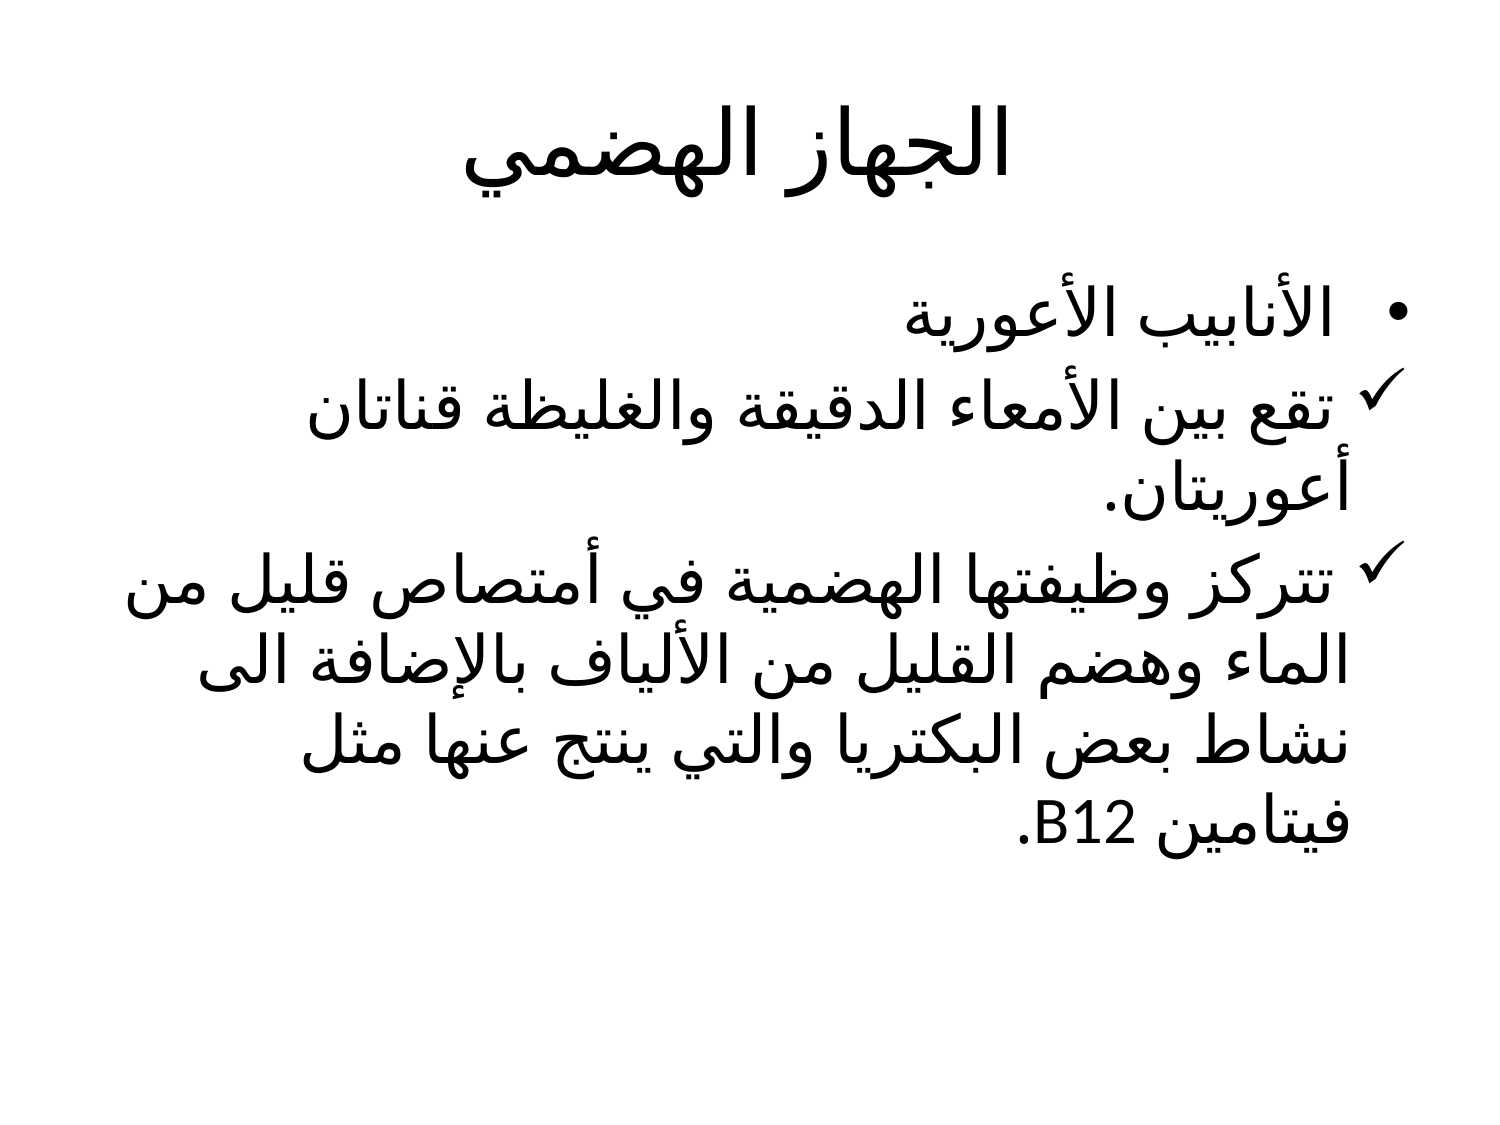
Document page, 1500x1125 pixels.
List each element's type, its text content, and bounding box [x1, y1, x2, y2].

title الجهاز الهضمي [75, 45, 1425, 233]
list الأنابيب الأعورية تقع بين الأمعاء الدقيقة والغليظة قناتان أعوريتان. تتركز وظيفتها الهضمية في أمتصاص قليل من الماء وهضم القليل من الألياف بالإضافة الى نشاط بعض البكتريا والتي ينتج عنها مثل فيتامين B12. [75, 262, 1425, 1005]
